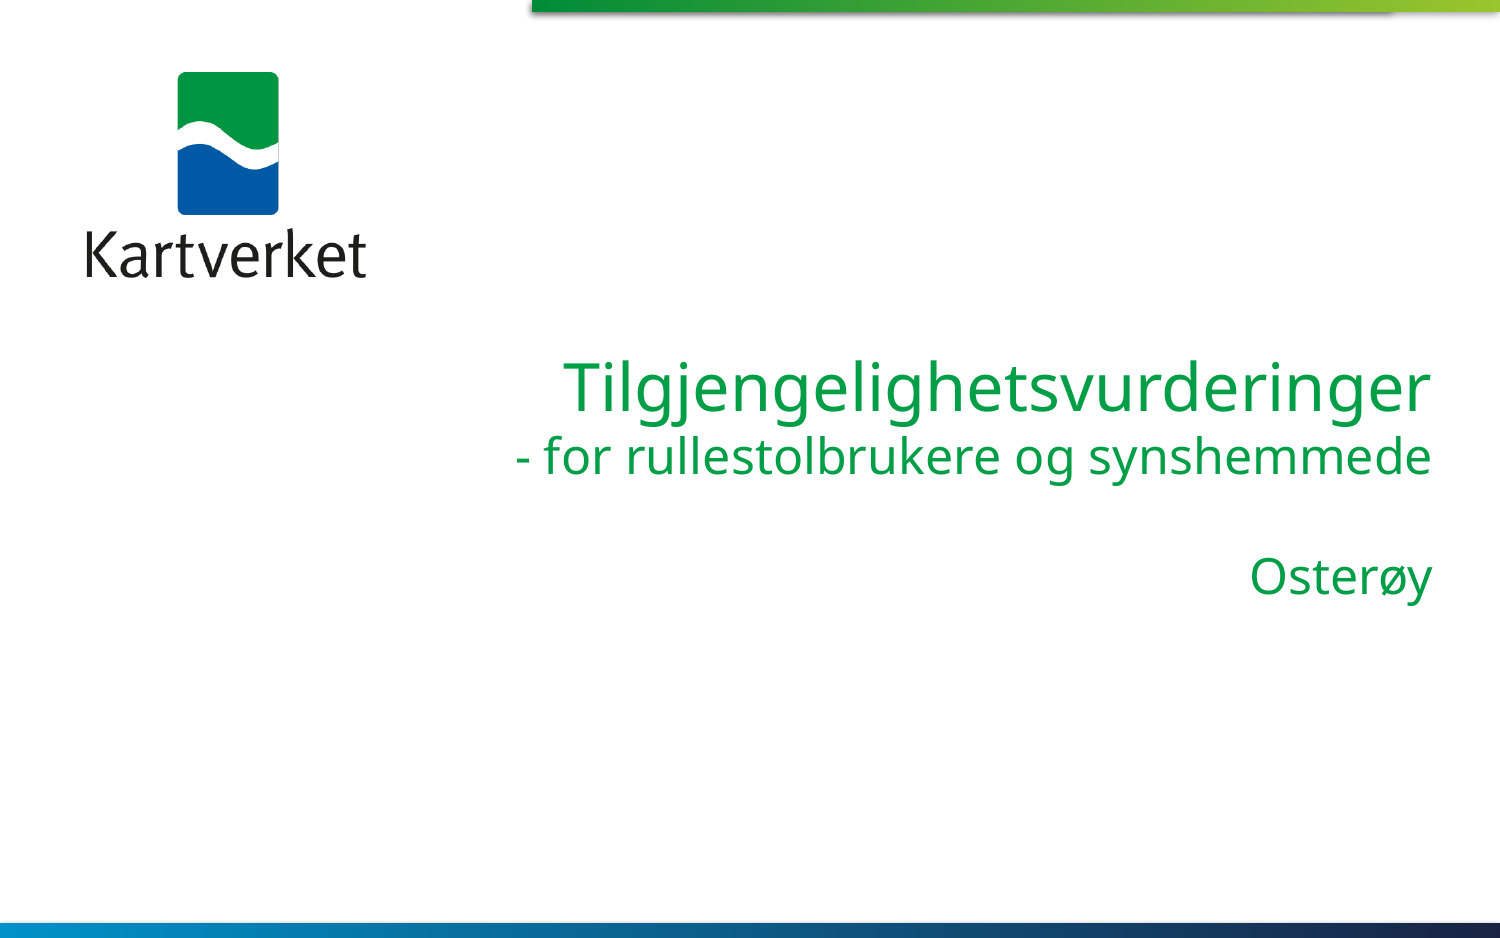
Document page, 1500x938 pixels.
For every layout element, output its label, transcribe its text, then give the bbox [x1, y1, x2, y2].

text_box Tilgjengelighetsvurderinger - for rullestolbrukere og synshemmede Osterøy [66, 337, 1449, 613]
